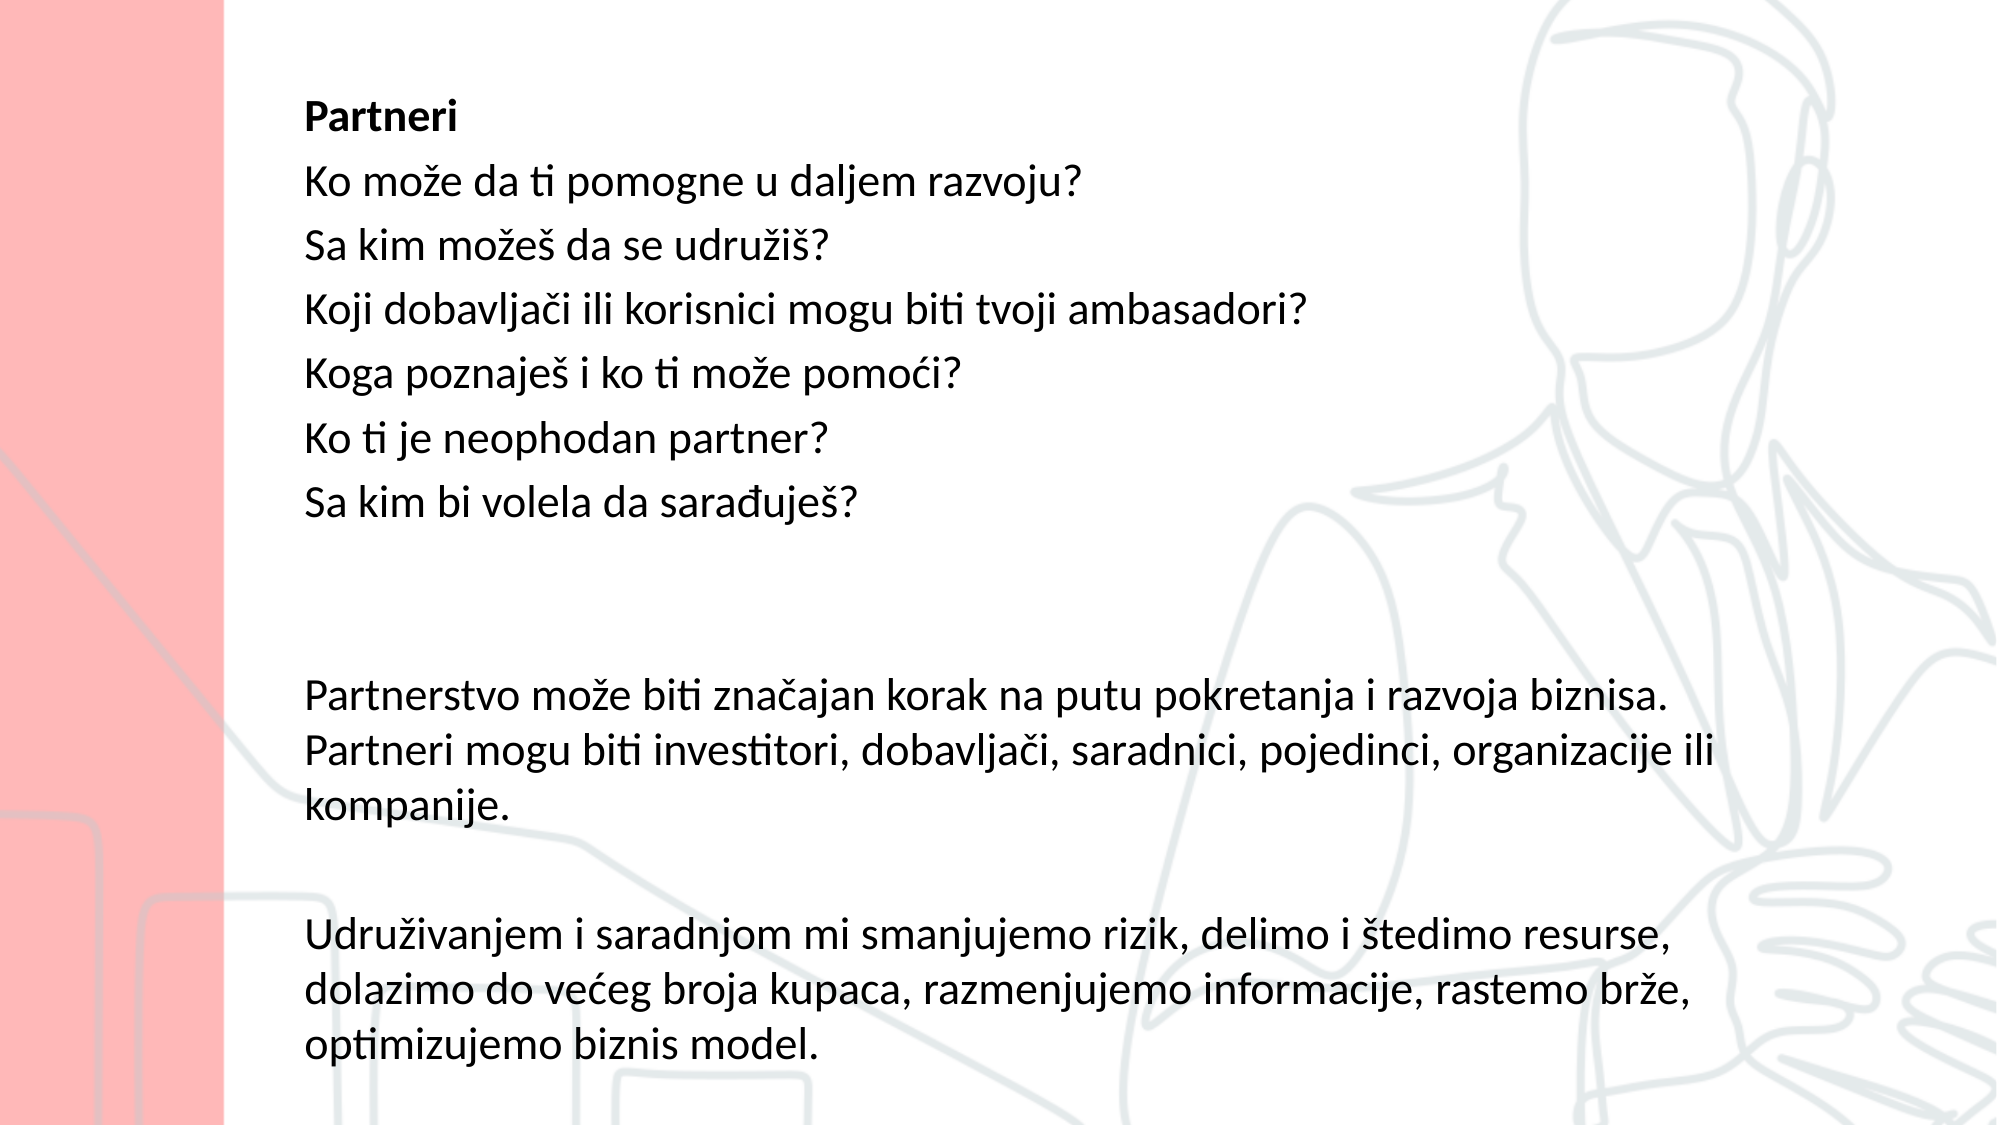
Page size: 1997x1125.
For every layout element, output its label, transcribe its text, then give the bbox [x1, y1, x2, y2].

list Partneri Ko može da ti pomogne u daljem razvoju? Sa kim možeš da se udružiš? Koji dobavljači ili korisnici mogu biti tvoji ambasadori? Koga poznaješ i ko ti može pomoći? Ko ti je neophodan partner? Sa kim bi volela da sarađuješ? Partnerstvo može biti značajan korak na putu pokretanja i razvoja biznisa. Partneri mogu biti investitori, dobavljači, saradnici, pojedinci, organizacije ili kompanije. Udruživanjem i saradnjom mi smanjujemo rizik, delimo i štedimo resurse, dolazimo do većeg broja kupaca, razmenjujemo informacije, rastemo brže, optimizujemo biznis model. [289, 78, 1778, 1083]
